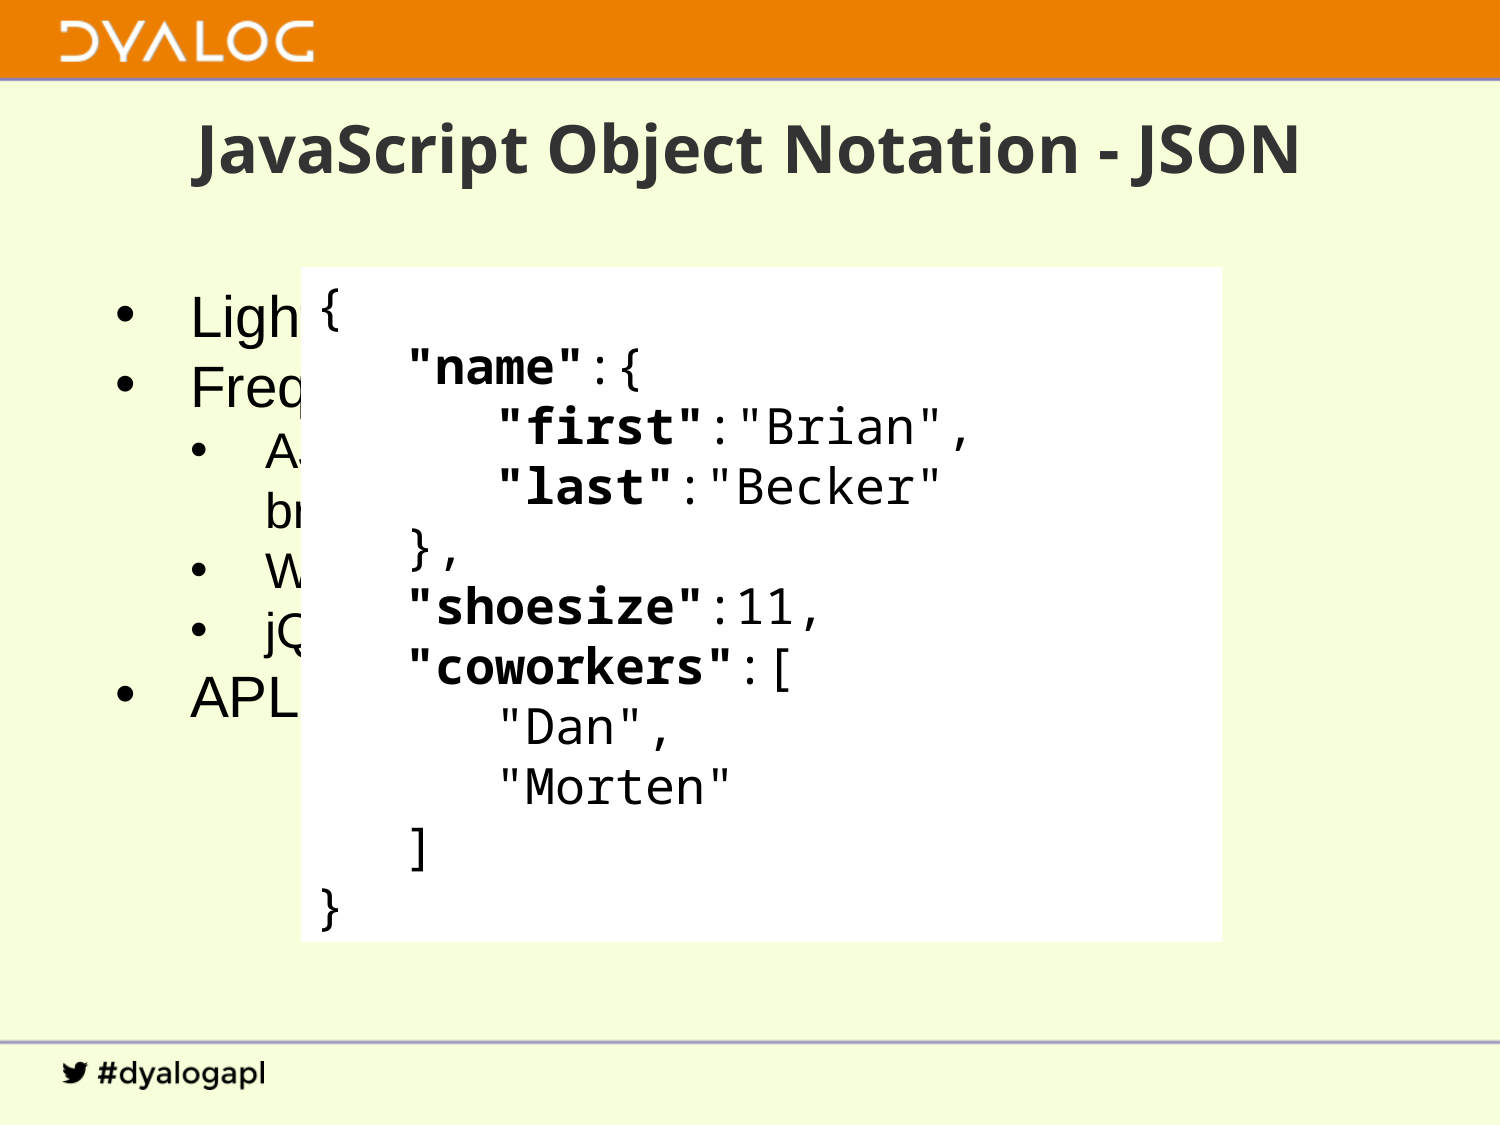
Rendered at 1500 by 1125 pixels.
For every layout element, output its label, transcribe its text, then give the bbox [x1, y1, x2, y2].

text_box { "name":{ "first":"Brian", "last":"Becker" }, "shoesize":11, "coworkers":[ "Dan", "Morten" ] } [301, 267, 1223, 942]
title JavaScript Object Notation - JSON [112, 99, 1388, 268]
picture [0, 0, 1500, 1125]
subtitle Lightweight data interchange format Frequently used in AJAX to transport information between browser/server Web services jQuery-style parameters APL serialization [100, 271, 1412, 992]
